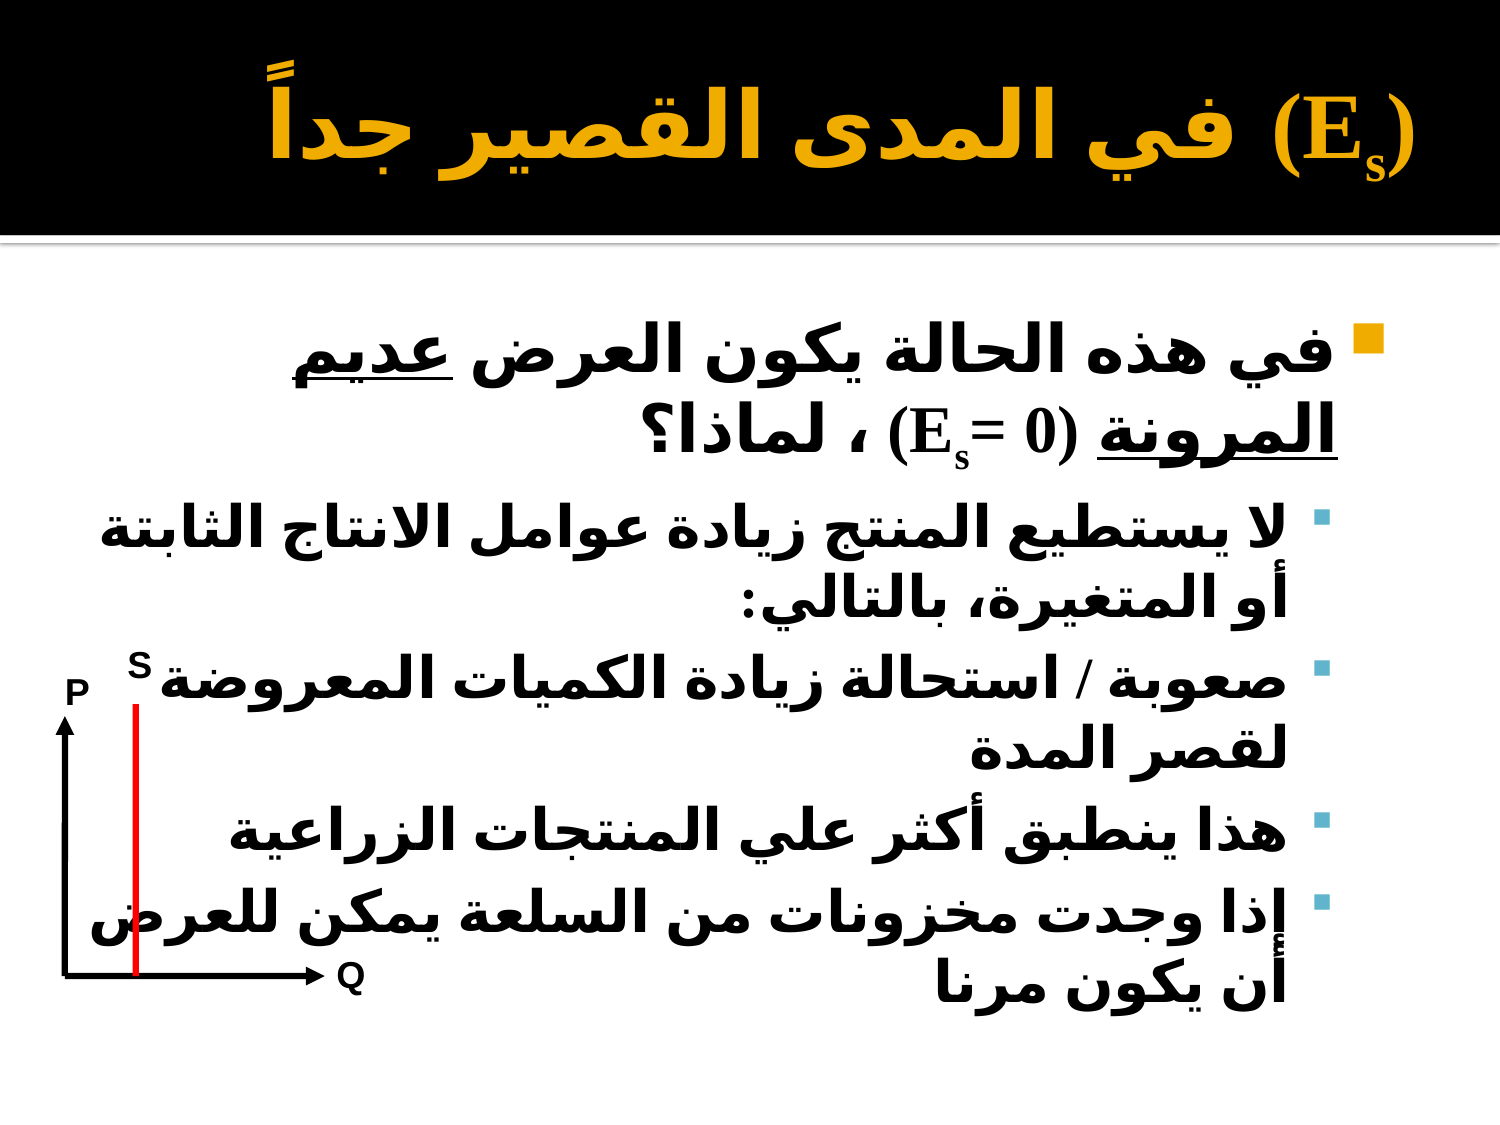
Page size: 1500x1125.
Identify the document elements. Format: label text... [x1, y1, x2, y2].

title في المدى القصير جداً (Es) [75, 25, 1425, 231]
list في هذه الحالة يكون العرض عديم المرونة (Es= 0) ، لماذا؟ لا يستطيع المنتج زيادة عوامل الانتاج الثابتة أو المتغيرة، بالتالي: صعوبة / استحالة زيادة الكميات المعروضة لقصر المدة هذا ينطبق أكثر علي المنتجات الزراعية إذا وجدت مخزونات من السلعة يمكن للعرض أن يكون مرنا [41, 291, 1425, 1050]
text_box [49, 633, 381, 1004]
